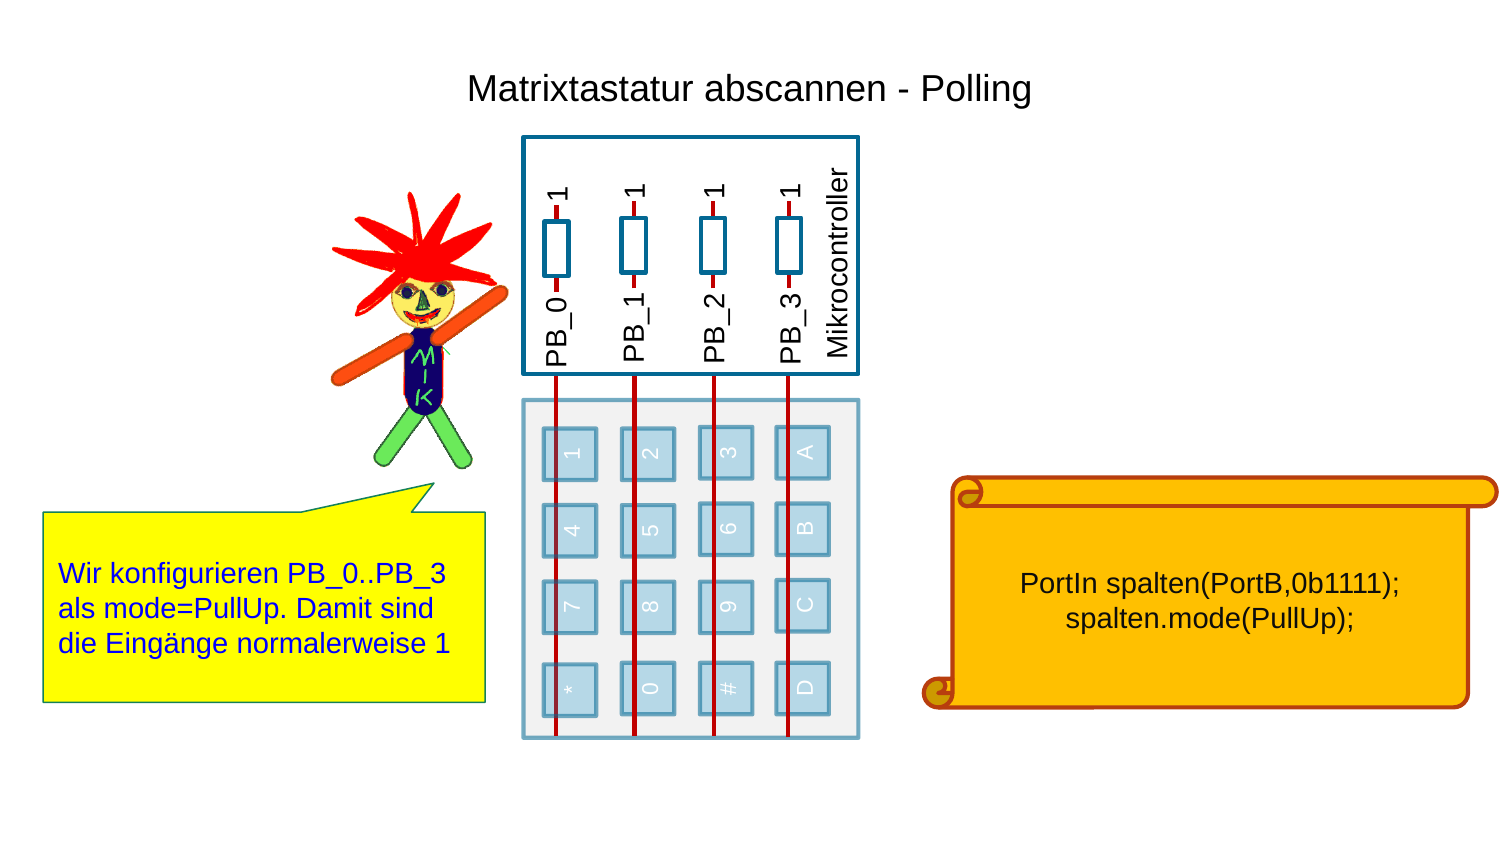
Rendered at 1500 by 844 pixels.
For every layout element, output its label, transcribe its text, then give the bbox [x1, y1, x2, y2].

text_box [391, 268, 994, 607]
text_box Wir konfigurieren PB_0..PB_3 als mode=PullUp. Damit sind die Eingänge normalerweise 1 [43, 493, 486, 703]
text_box PortIn spalten(PortB,0b1111); spalten.mode(PullUp); [921, 475, 1499, 710]
picture [312, 183, 520, 476]
title Matrixtastatur abscannen - Polling [50, 55, 1449, 125]
